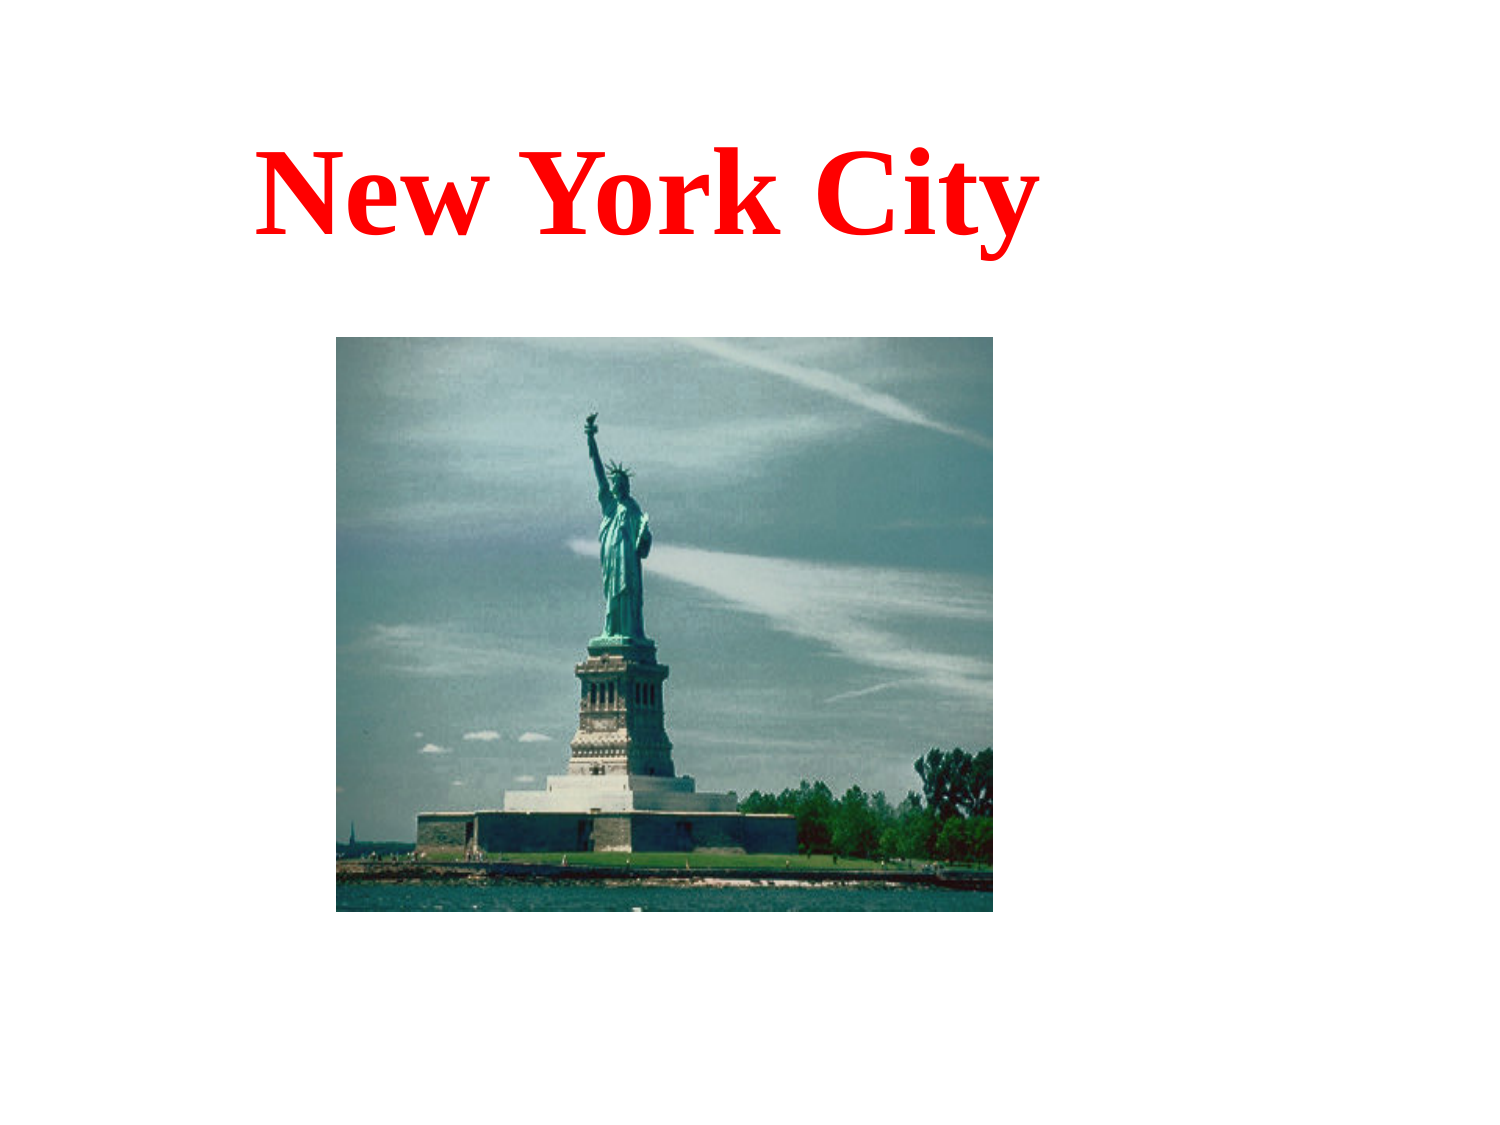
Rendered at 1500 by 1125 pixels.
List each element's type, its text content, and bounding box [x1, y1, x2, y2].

picture [336, 337, 993, 912]
text_box New York City [239, 101, 1057, 267]
